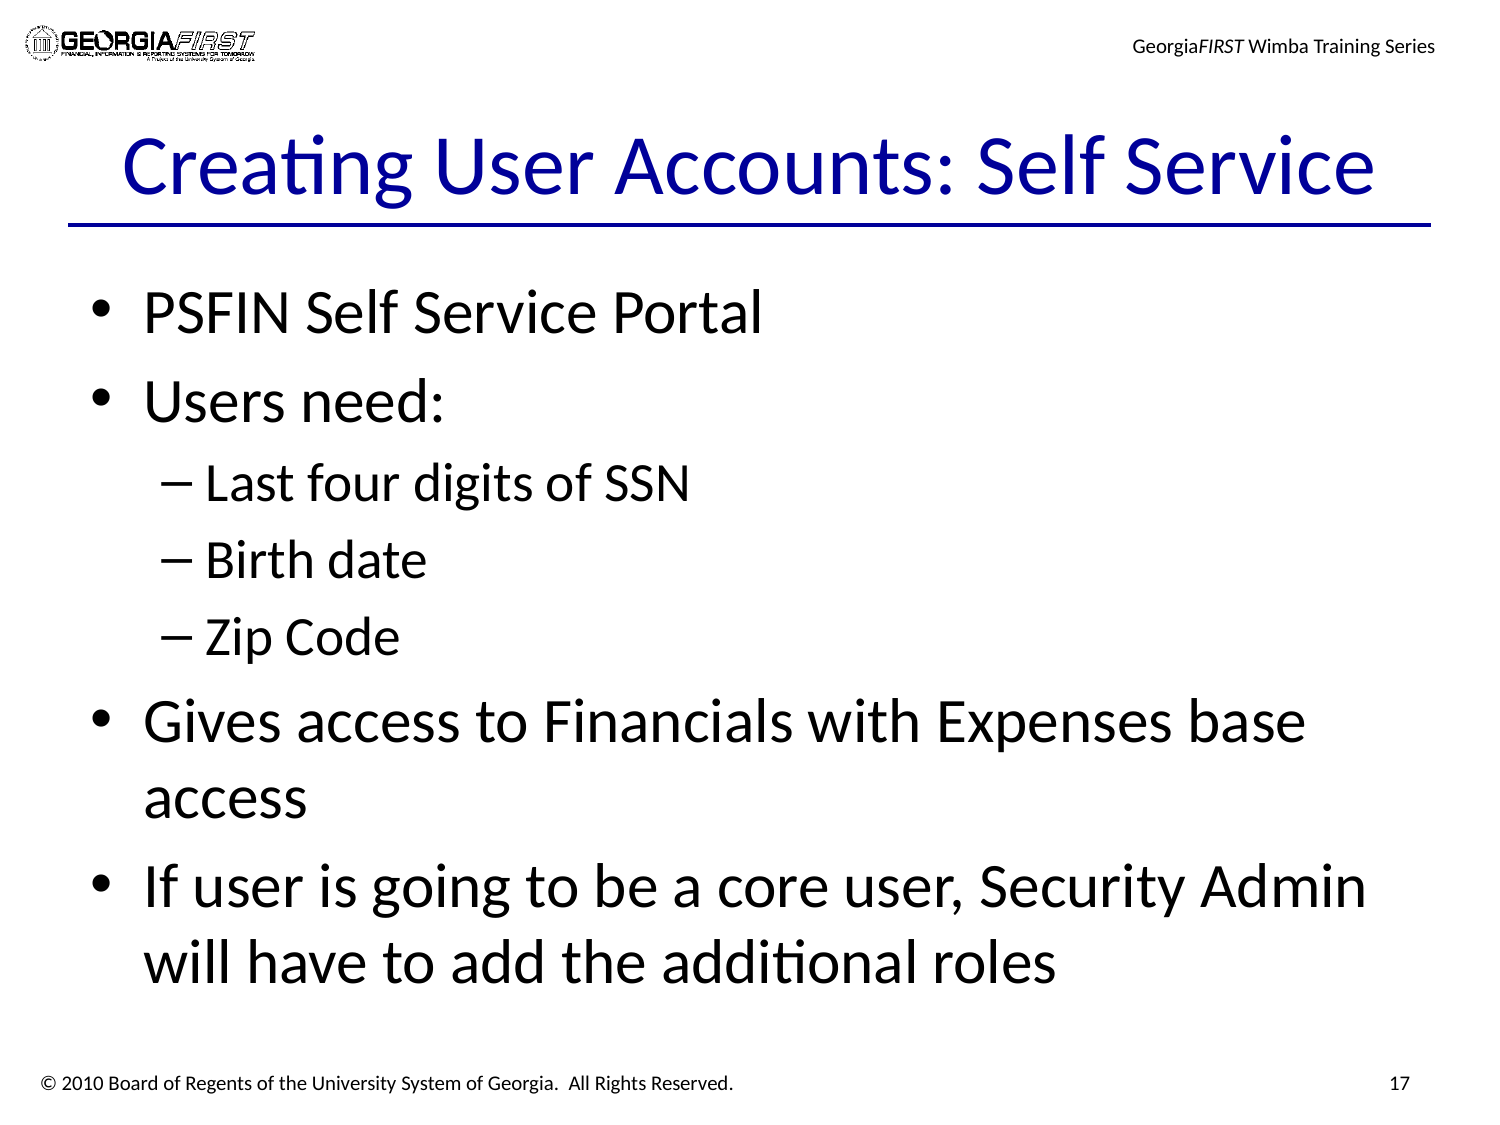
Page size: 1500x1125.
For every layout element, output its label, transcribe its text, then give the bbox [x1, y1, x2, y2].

list PSFIN Self Service Portal Users need: Last four digits of SSN Birth date Zip Code Gives access to Financials with Expenses base access If user is going to be a core user, Security Admin will have to add the additional roles [75, 262, 1425, 1005]
picture [24, 24, 255, 63]
title Creating User Accounts: Self Service [75, 87, 1425, 233]
